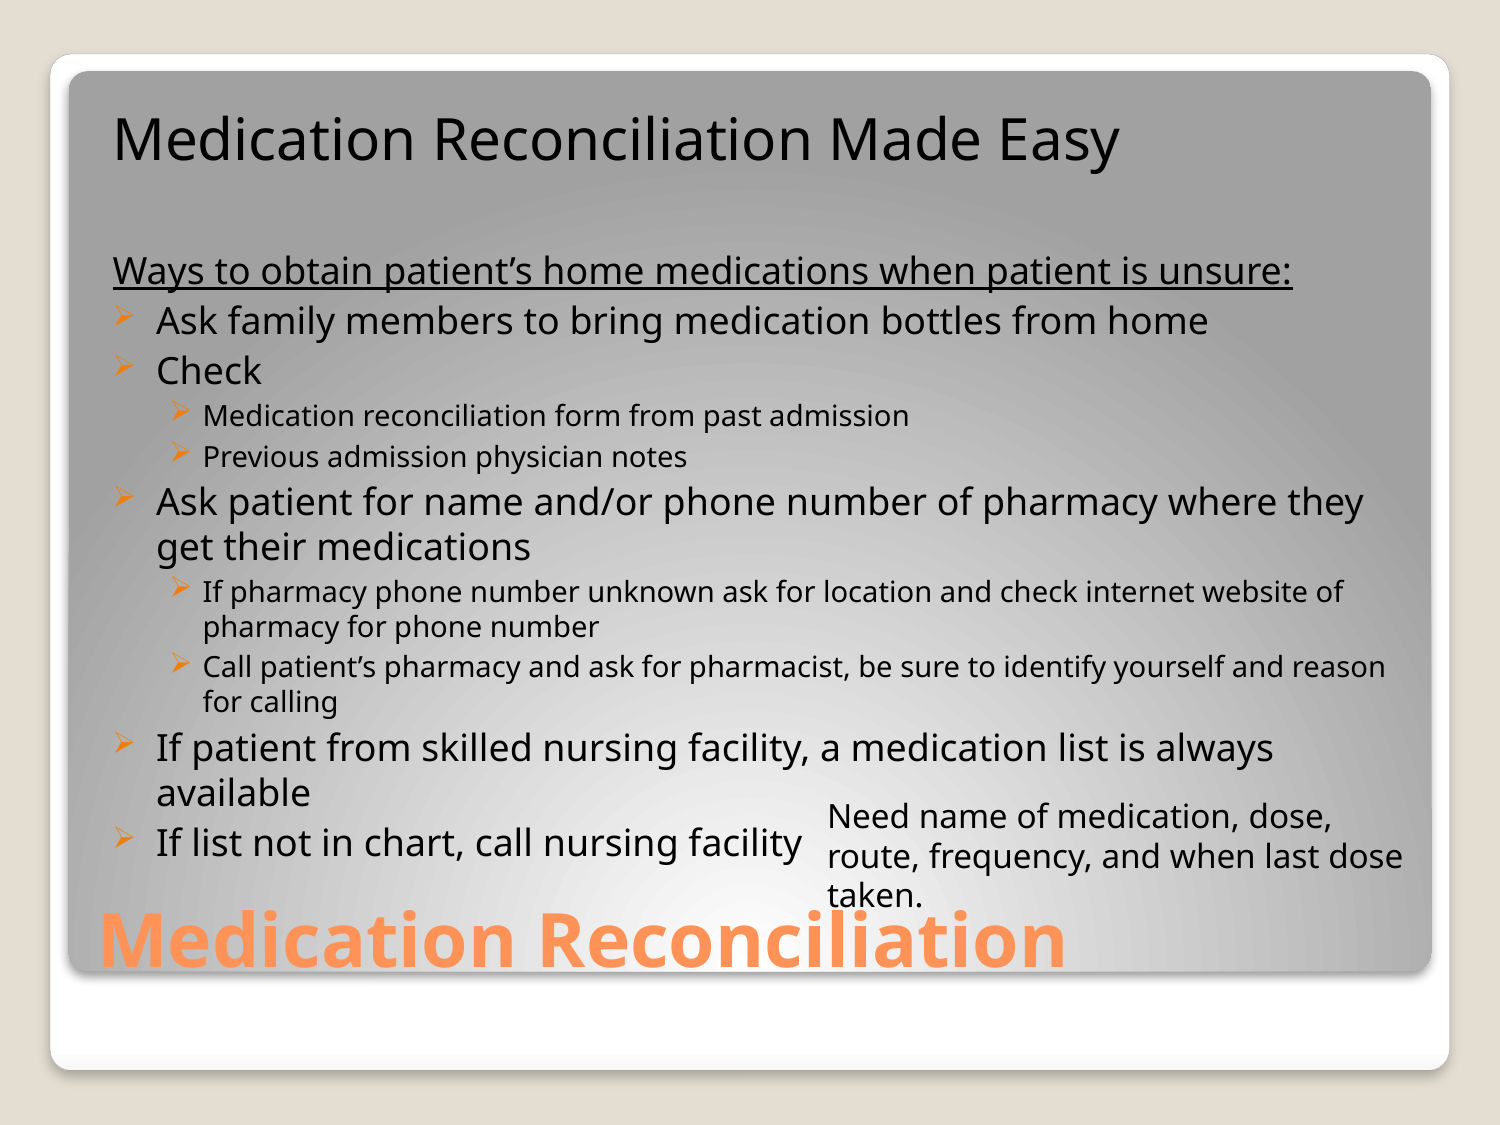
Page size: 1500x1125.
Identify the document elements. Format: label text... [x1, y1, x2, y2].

title Medication Reconciliation [82, 875, 1425, 990]
list Medication Reconciliation Made Easy Ways to obtain patient’s home medications when patient is unsure: Ask family members to bring medication bottles from home Check Medication reconciliation form from past admission Previous admission physician notes Ask patient for name and/or phone number of pharmacy where they get their medications If pharmacy phone number unknown ask for location and check internet website of pharmacy for phone number Call patient’s pharmacy and ask for pharmacist, be sure to identify yourself and reason for calling If patient from skilled nursing facility, a medication list is always available If list not in chart, call nursing facility [82, 86, 1425, 875]
text_box Need name of medication, dose, route, frequency, and when last dose taken. [812, 787, 1425, 922]
